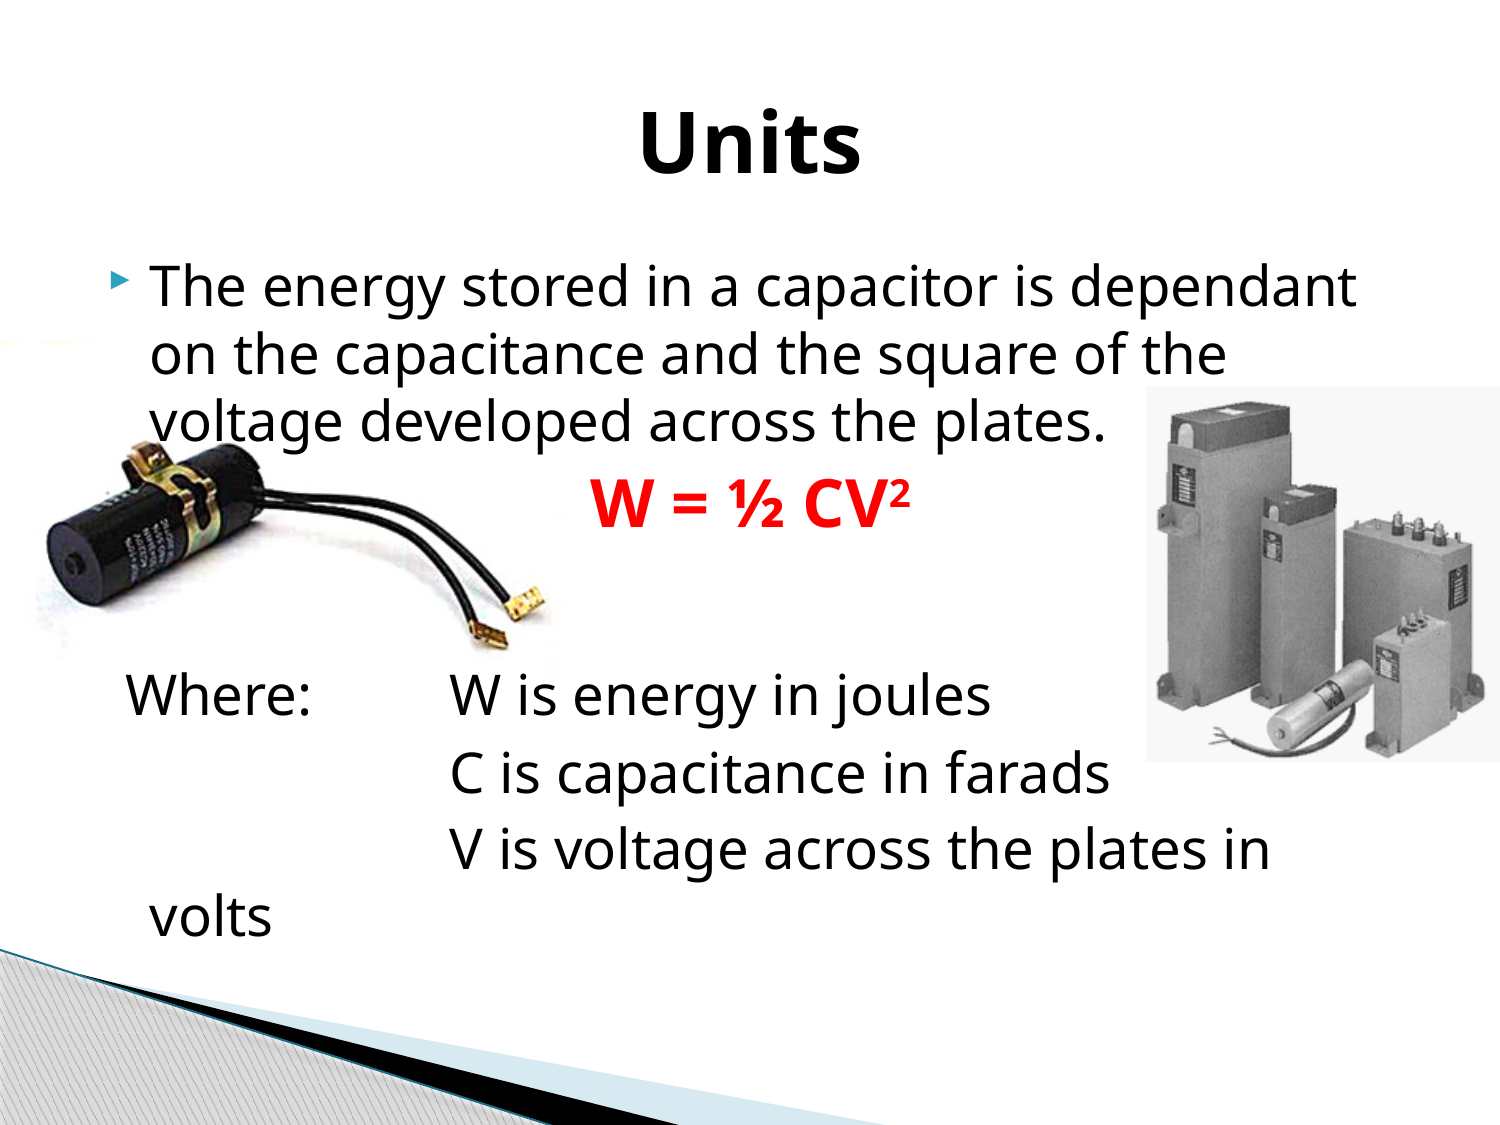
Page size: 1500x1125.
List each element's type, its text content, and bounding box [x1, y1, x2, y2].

picture [0, 257, 563, 821]
list The energy stored in a capacitor is dependant on the capacitance and the square of the voltage developed across the plates. W = ½ CV2 Where: W is energy in joules C is capacitance in farads V is voltage across the plates in volts [75, 243, 1425, 986]
picture [1146, 386, 1500, 762]
title Units [75, 45, 1425, 233]
